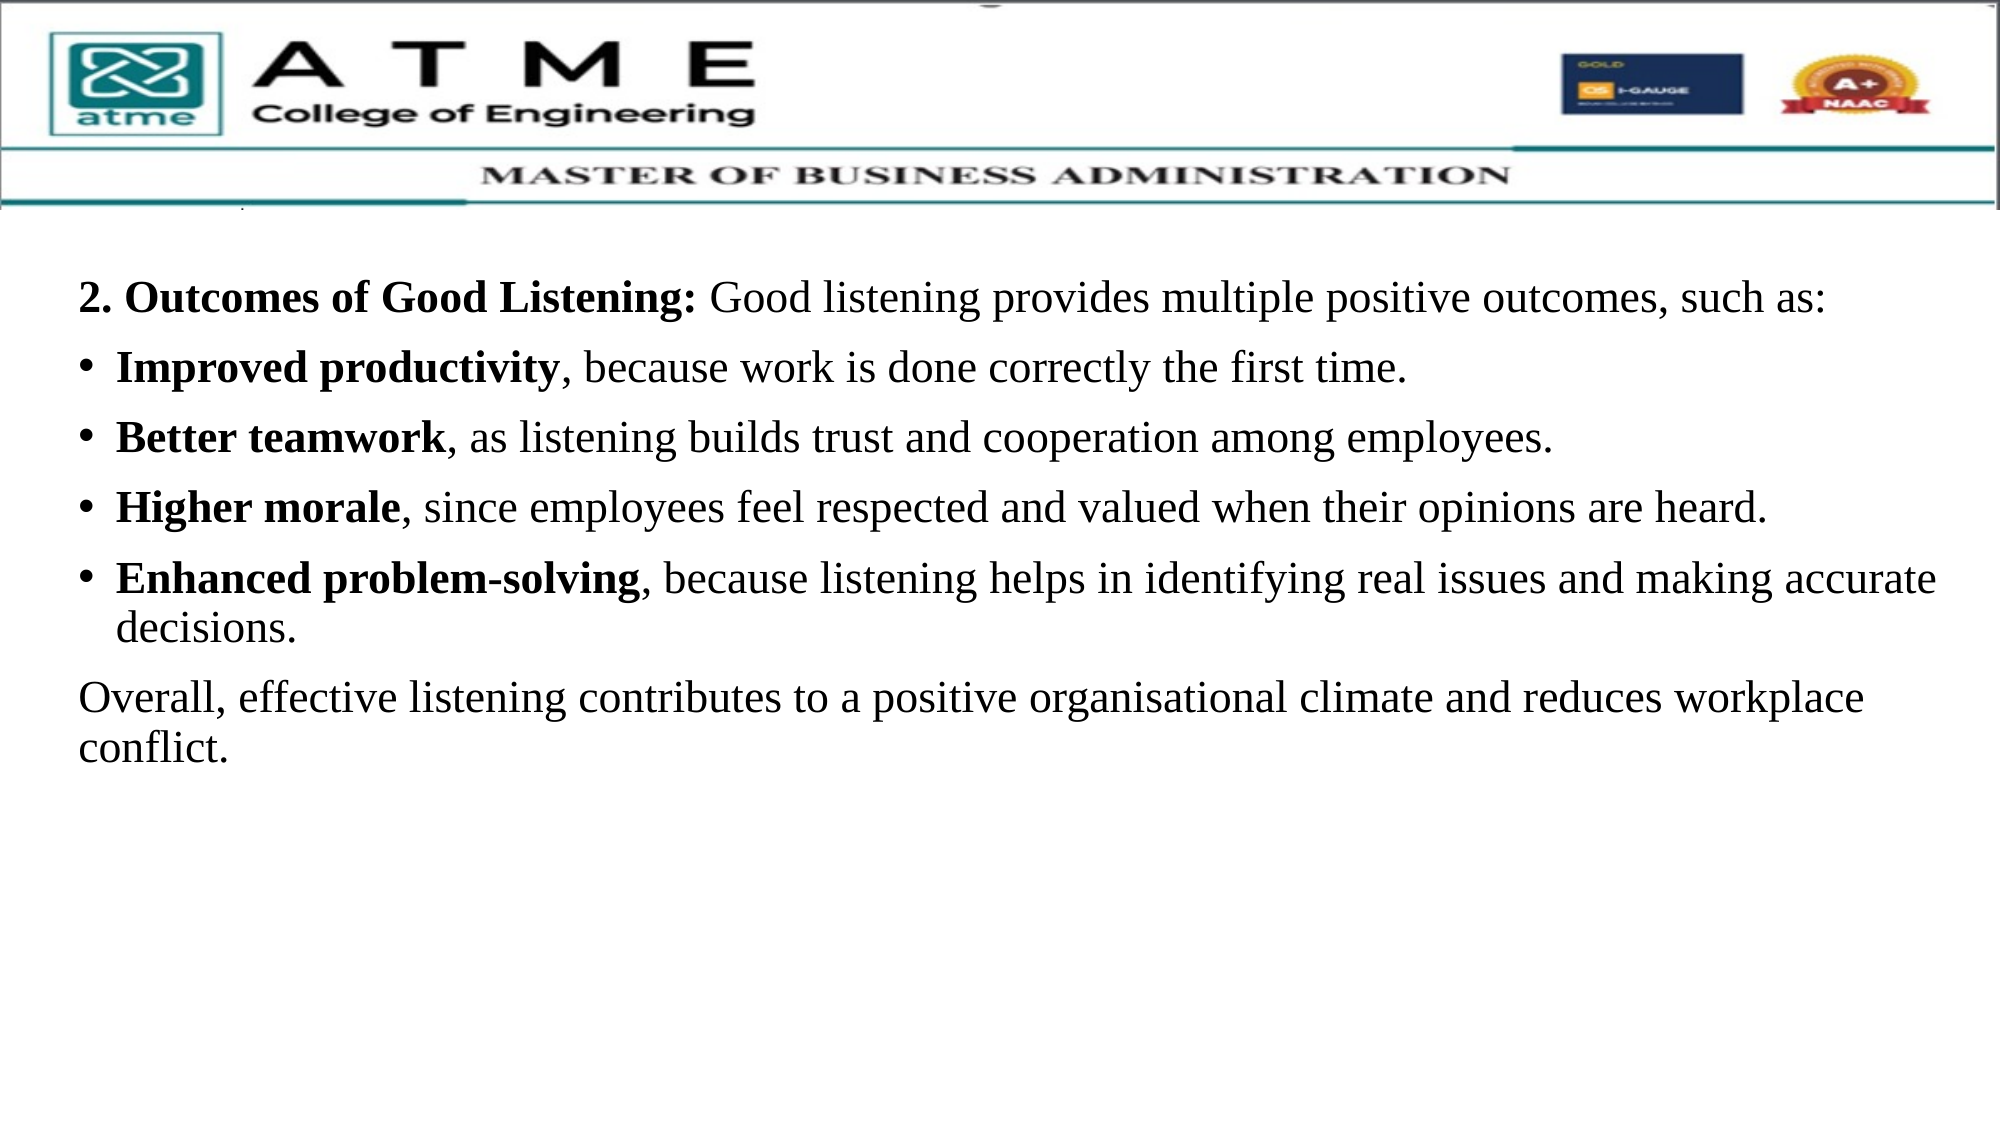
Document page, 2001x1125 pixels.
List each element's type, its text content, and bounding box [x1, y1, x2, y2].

picture [0, 0, 2000, 210]
list 2. Outcomes of Good Listening: Good listening provides multiple positive outcomes, such as: Improved productivity, because work is done correctly the first time. Better teamwork, as listening builds trust and cooperation among employees. Higher morale, since employees feel respected and valued when their opinions are heard. Enhanced problem-solving, because listening helps in identifying real issues and making accurate decisions. Overall, effective listening contributes to a positive organisational climate and reduces workplace conflict. [63, 264, 1967, 1092]
